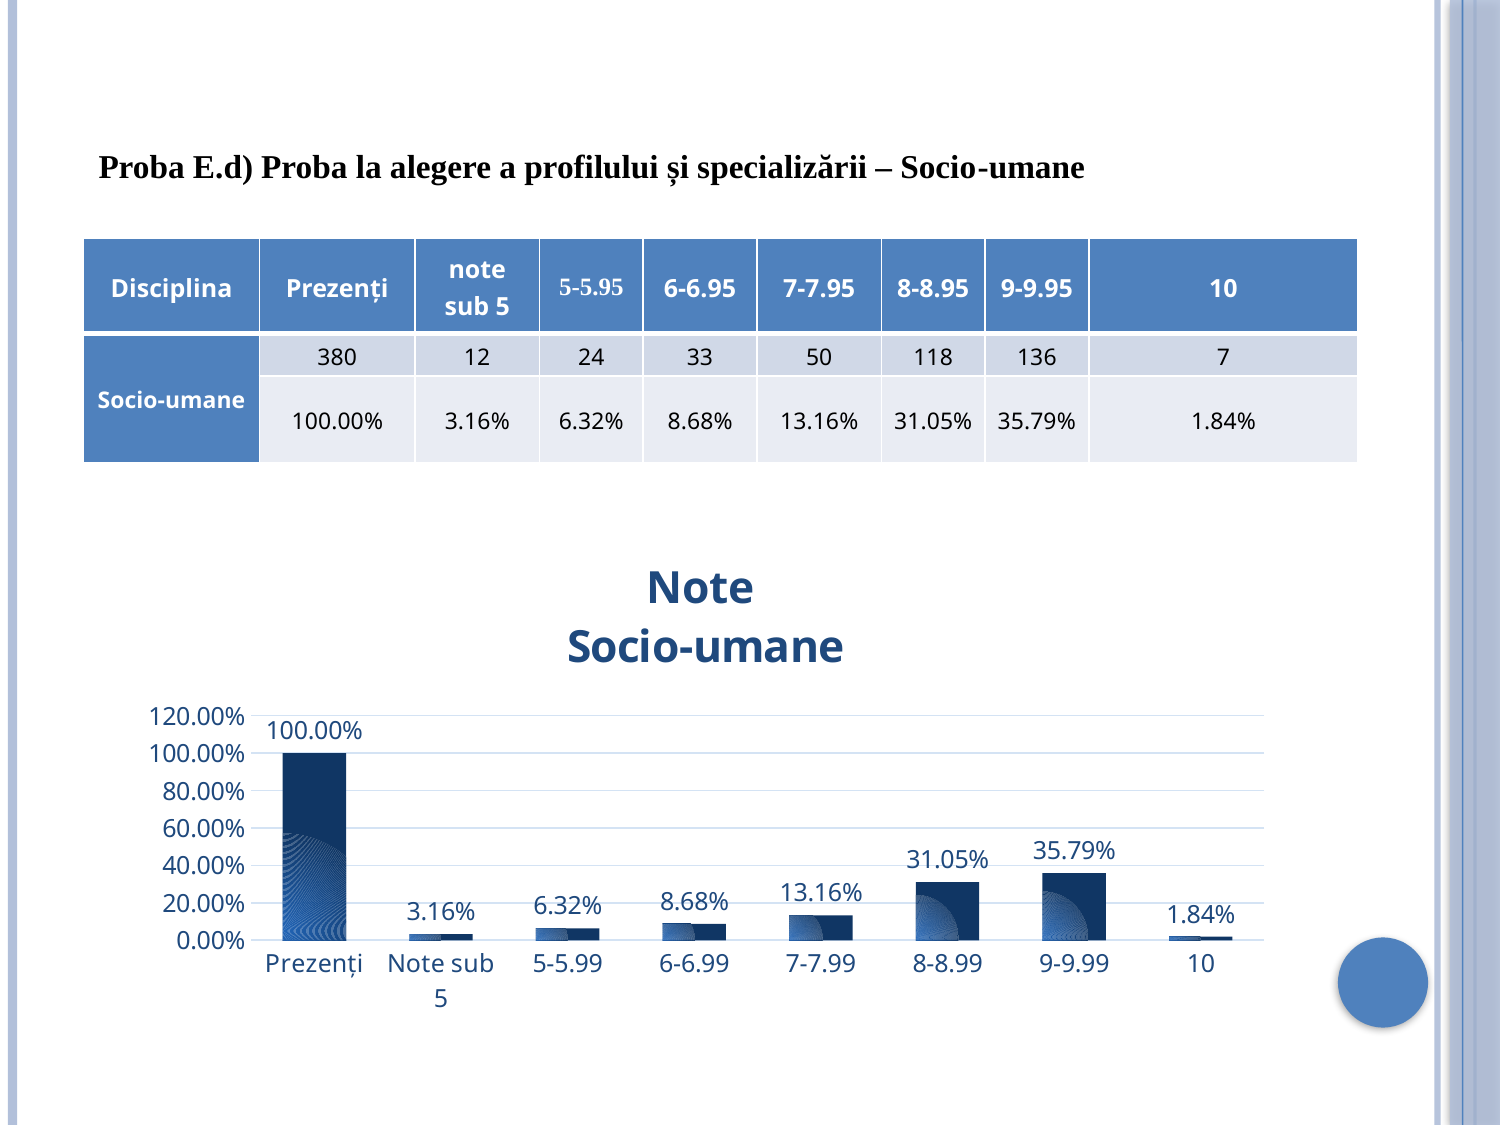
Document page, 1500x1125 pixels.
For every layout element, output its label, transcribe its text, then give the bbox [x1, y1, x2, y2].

table_header 5-5.95 [540, 239, 642, 331]
table_cell 50 [758, 336, 881, 375]
table_cell 13.16% [758, 377, 881, 462]
table_cell 12 [416, 336, 539, 375]
table_cell 118 [882, 336, 984, 375]
table_cell 3.16% [416, 377, 539, 462]
table_cell 24 [540, 336, 642, 375]
table_header 8-8.95 [882, 239, 984, 331]
chart [124, 524, 1288, 1026]
text_box Proba E.d) Proba la alegere a profilului și specializării – Socio-umane [83, 138, 1171, 238]
table_header Prezenți [260, 239, 414, 331]
table_header note sub 5 [416, 239, 539, 331]
table_cell 8.68% [644, 377, 756, 462]
table_cell 100.00% [260, 377, 414, 462]
table_header Disciplina [84, 239, 259, 331]
table_cell 380 [260, 336, 414, 375]
table_cell 6.32% [540, 377, 642, 462]
table_header 6-6.95 [644, 239, 756, 331]
table_cell Socio-umane [84, 336, 259, 462]
table_cell 1.84% [1090, 377, 1357, 462]
table_header 10 [1090, 239, 1357, 331]
table_header 9-9.95 [986, 239, 1088, 331]
table_cell 31.05% [882, 377, 984, 462]
table_cell 136 [986, 336, 1088, 375]
table_cell 33 [644, 336, 756, 375]
table_cell 35.79% [986, 377, 1088, 462]
table_header 7-7.95 [758, 239, 881, 331]
table_cell 7 [1090, 336, 1357, 375]
